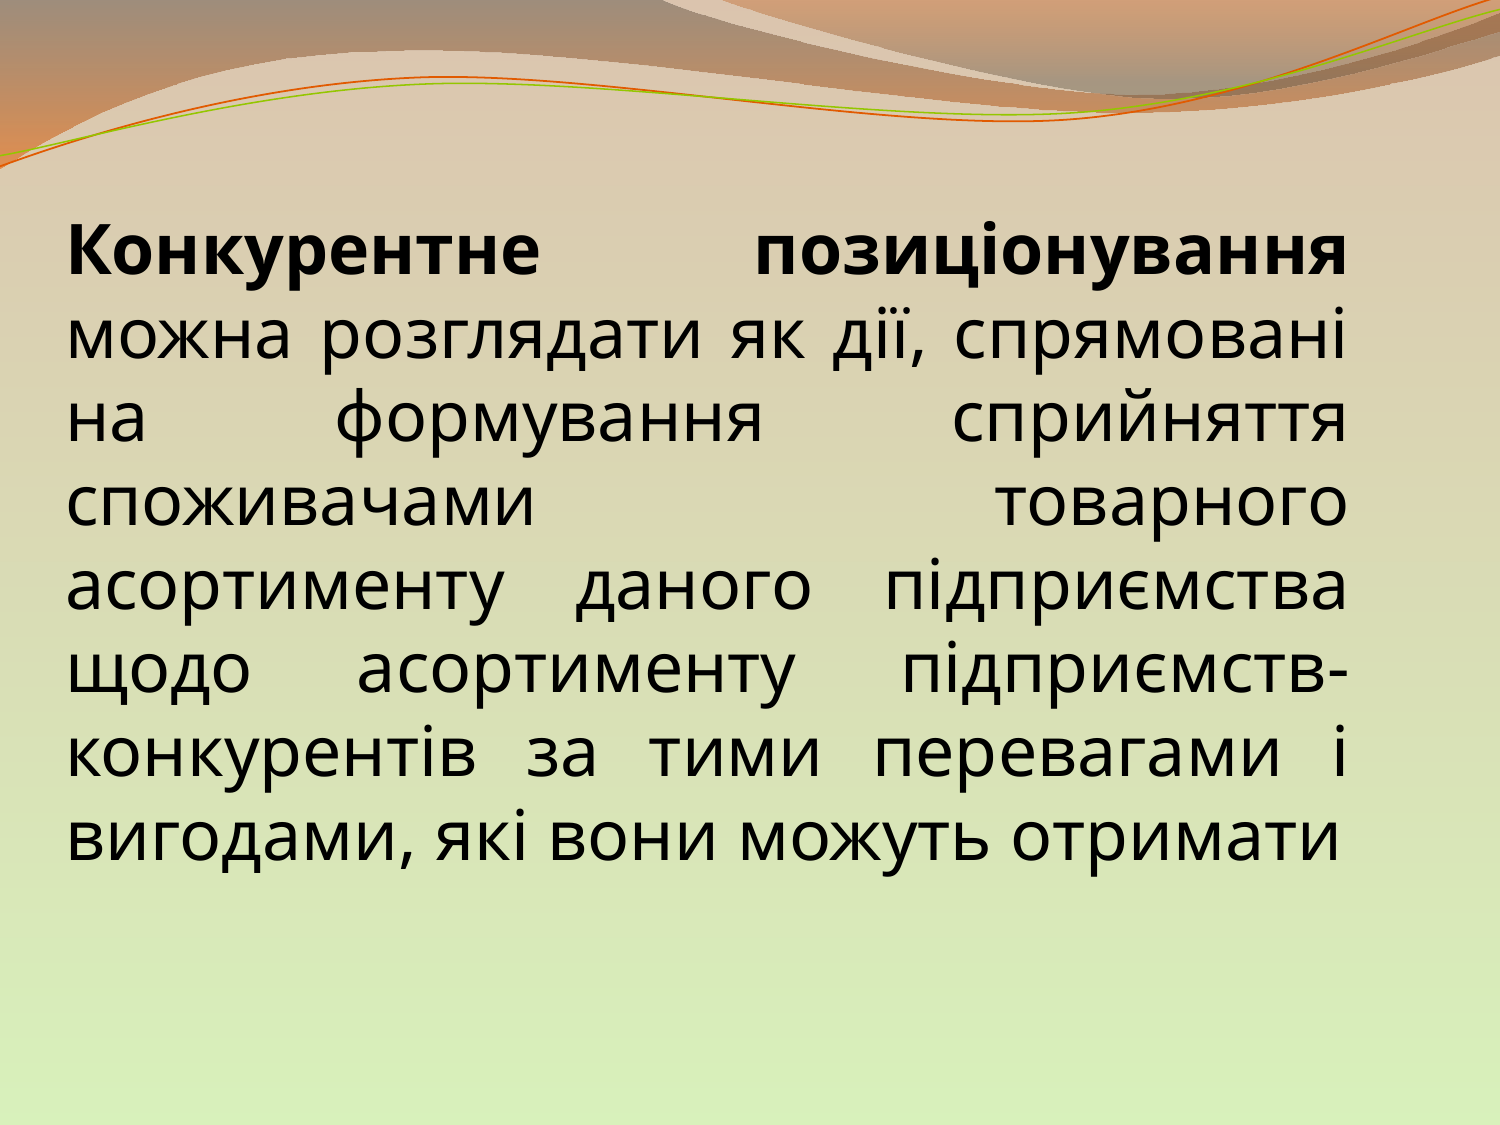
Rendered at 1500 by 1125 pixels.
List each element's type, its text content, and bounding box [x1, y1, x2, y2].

title Конкурентне позиціонування можна розглядати як дії, спрямовані на формування сприйняття споживачами товарного асортименту даного підприємства щодо асортименту підприємств-конкурентів за тими перевагами і вигодами, які вони можуть отримати [64, 184, 1354, 875]
